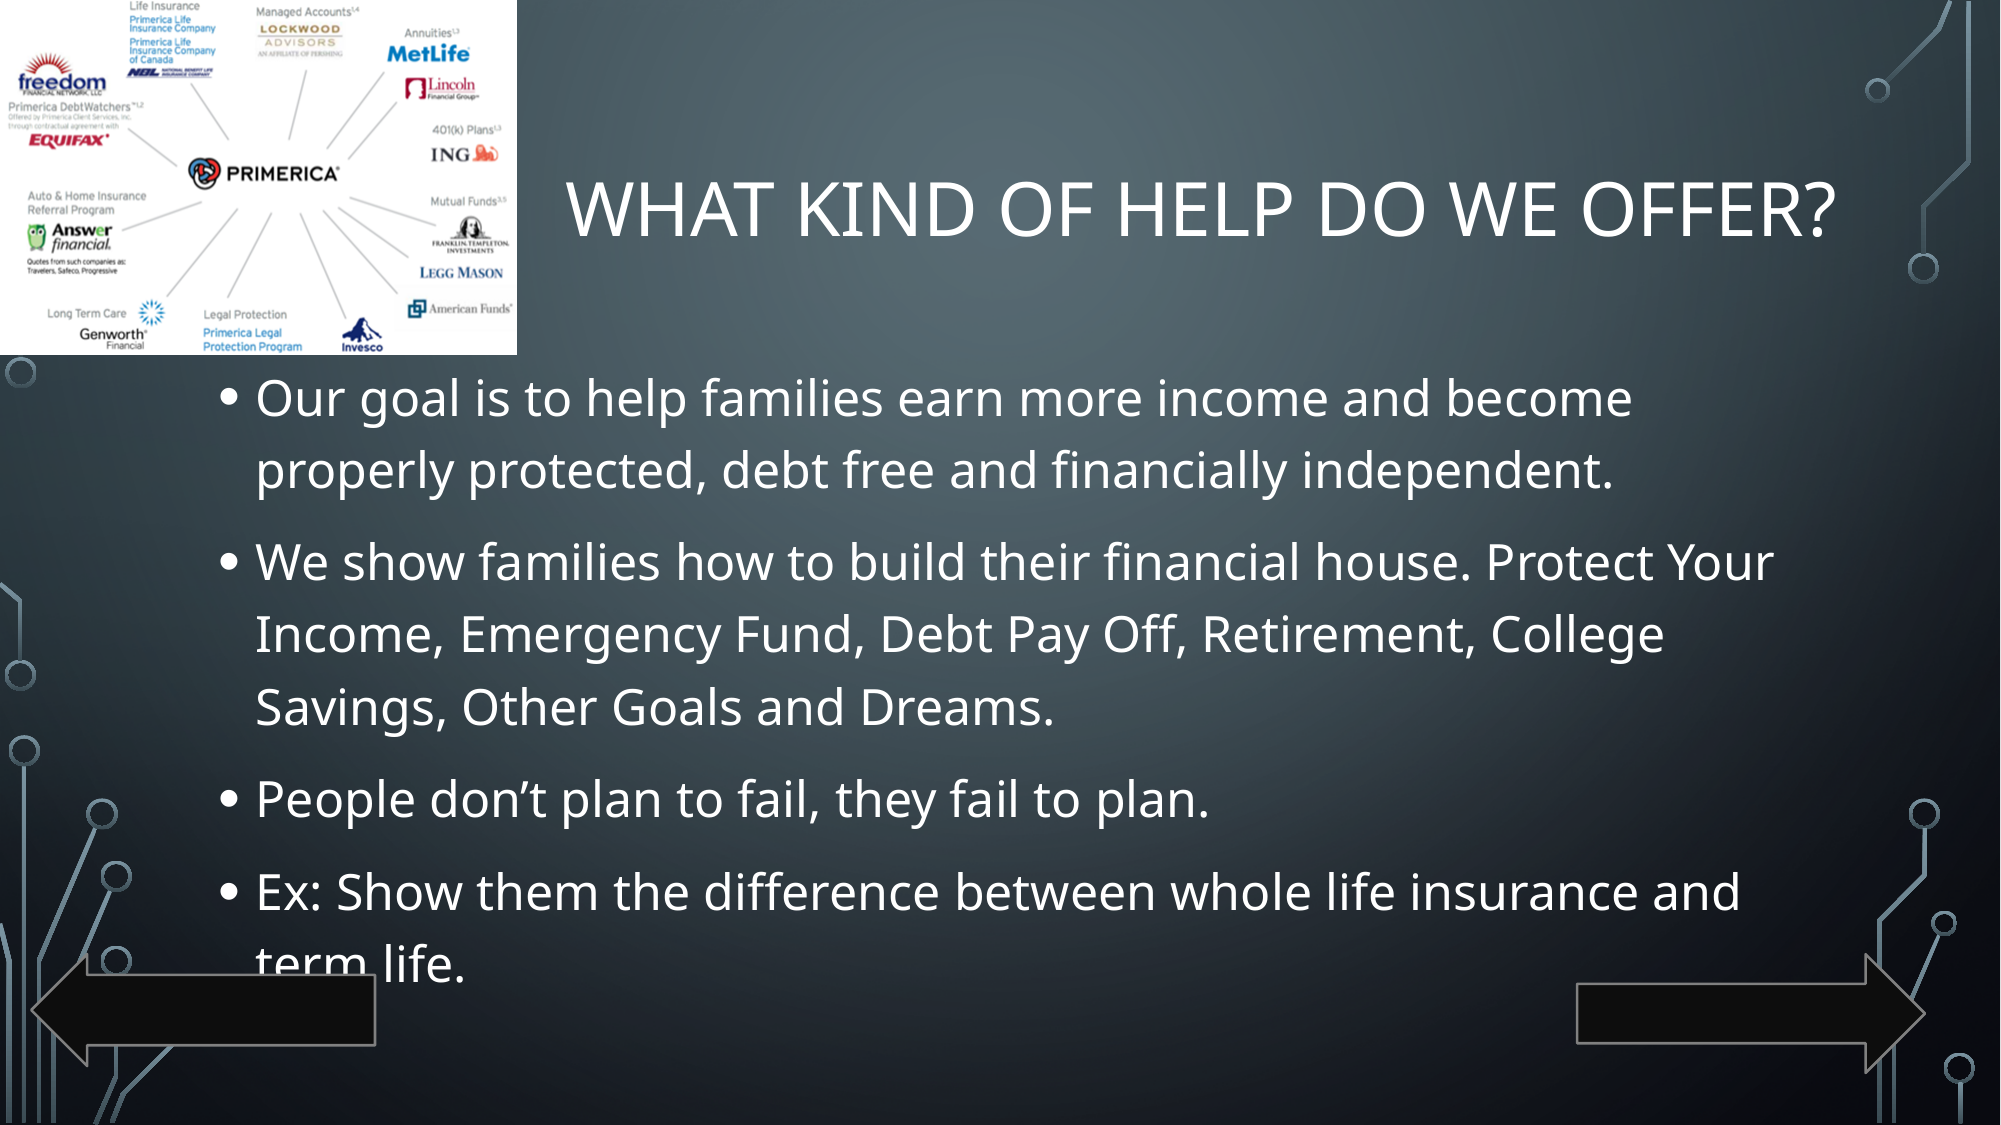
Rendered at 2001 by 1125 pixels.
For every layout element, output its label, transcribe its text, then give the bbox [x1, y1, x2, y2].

text_box [30, 952, 377, 1068]
picture [0, 0, 518, 356]
list Our goal is to help families earn more income and become properly protected, debt free and financially independent. We show families how to build their financial house. Protect Your Income, Emergency Fund, Debt Pay Off, Retirement, College Savings, Other Goals and Dreams. People don’t plan to fail, they fail to plan. Ex: Show them the difference between whole life insurance and term life. [203, 346, 1829, 1030]
title What Kind of Help do we offer? [518, 91, 2000, 334]
text_box [1575, 952, 1926, 1075]
